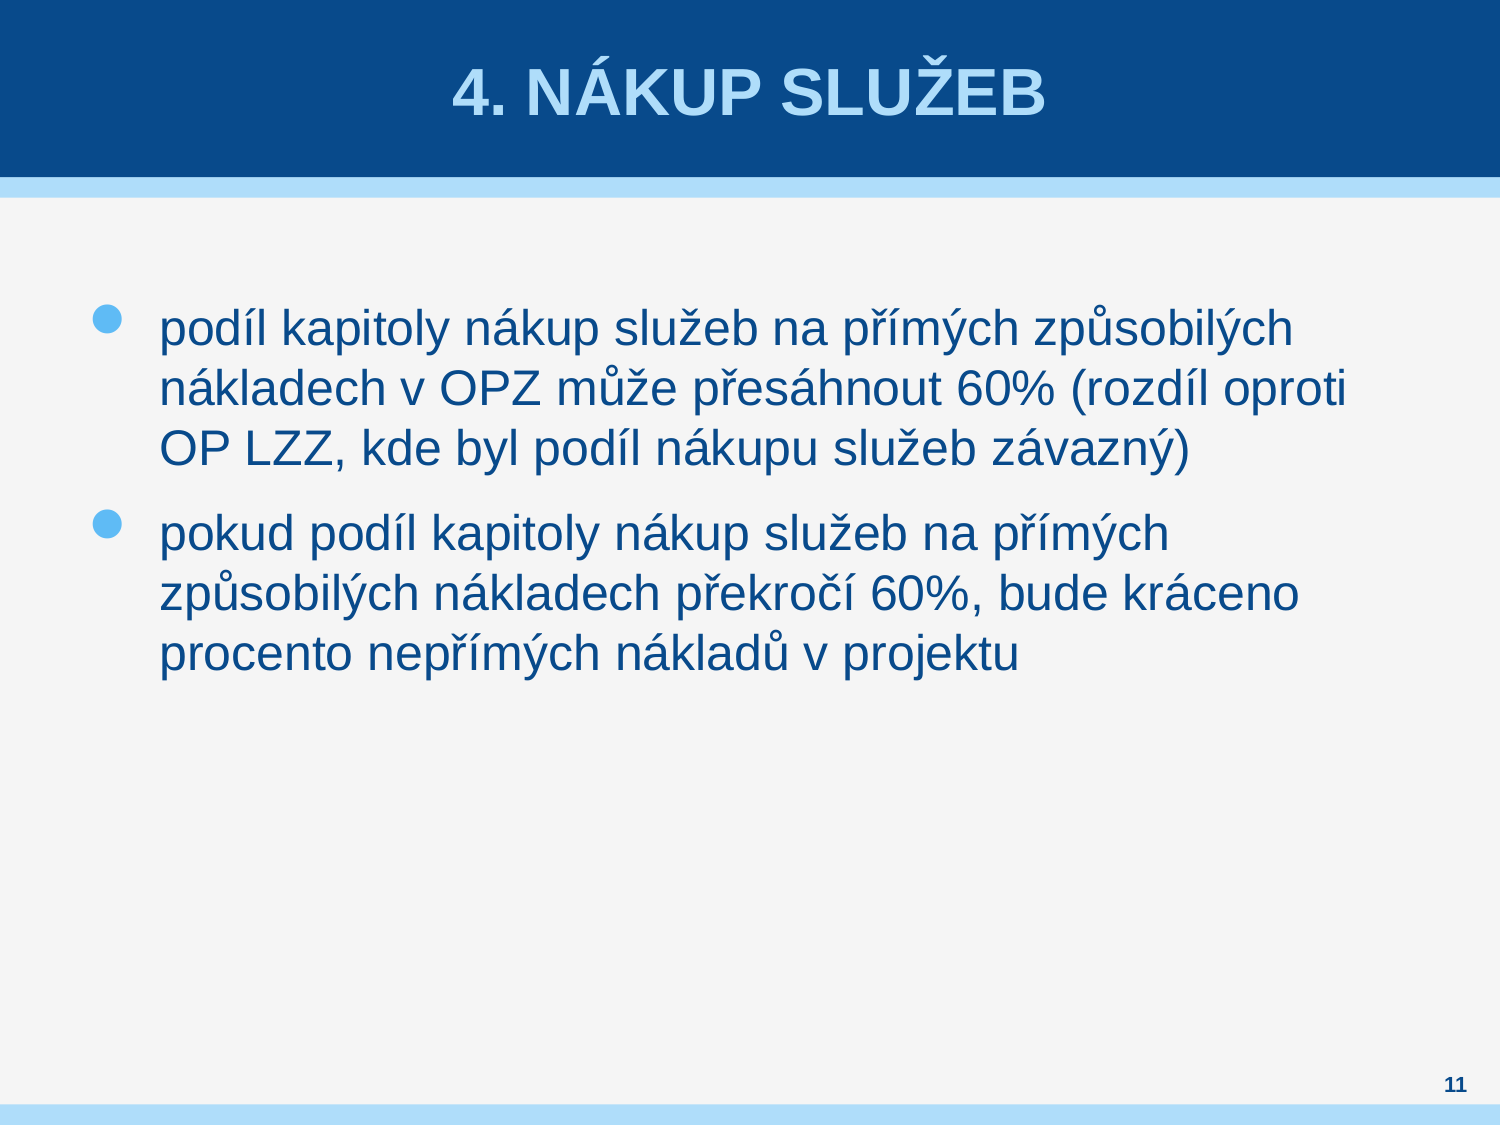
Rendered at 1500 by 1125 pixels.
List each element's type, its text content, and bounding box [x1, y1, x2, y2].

list podíl kapitoly nákup služeb na přímých způsobilých nákladech v OPZ může přesáhnout 60% (rozdíl oproti OP LZZ, kde byl podíl nákupu služeb závazný) pokud podíl kapitoly nákup služeb na přímých způsobilých nákladech překročí 60%, bude kráceno procento nepřímých nákladů v projektu [88, 295, 1412, 1004]
slide_number 11 [1417, 1068, 1495, 1099]
title 4. Nákup služeb [59, 0, 1441, 178]
